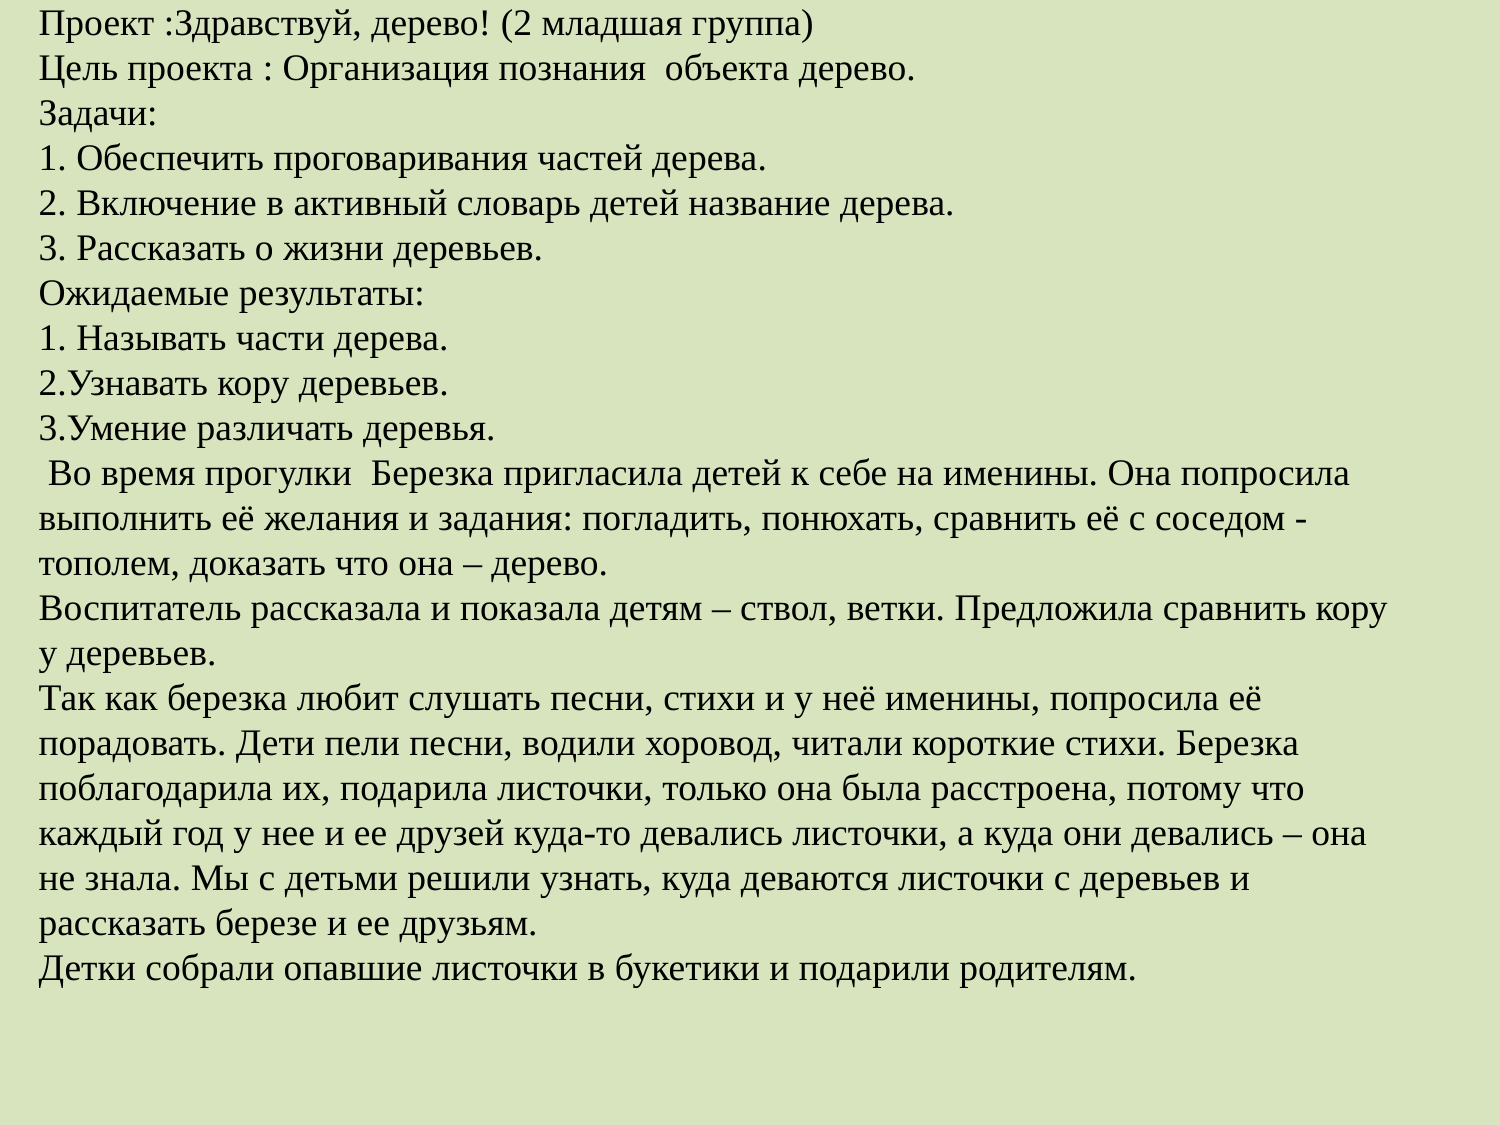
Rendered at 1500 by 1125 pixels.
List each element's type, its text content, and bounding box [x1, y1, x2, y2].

title Проект :Здравствуй, дерево! (2 младшая группа) Цель проекта : Организация познания объекта дерево. Задачи: 1. Обеспечить проговаривания частей дерева. 2. Включение в активный словарь детей название дерева. 3. Рассказать о жизни деревьев. Ожидаемые результаты: 1. Называть части дерева. 2.Узнавать кору деревьев. 3.Умение различать деревья. Во время прогулки Березка пригласила детей к себе на именины. Она попросила выполнить её желания и задания: погладить, понюхать, сравнить её с соседом - тополем, доказать что она – дерево. Воспитатель рассказала и показала детям – ствол, ветки. Предложила сравнить кору у деревьев. Так как березка любит слушать песни, стихи и у неё именины, попросила её порадовать. Дети пели песни, водили хоровод, читали короткие стихи. Березка поблагодарила их, подарила листочки, только она была расстроена, потому что каждый год у нее и ее друзей куда-то девались листочки, а куда они девались – она не знала. Мы с детьми решили узнать, куда деваются листочки с деревьев и рассказать березе и ее друзьям. Детки собрали опавшие листочки в букетики и подарили родителям. [23, 0, 1425, 1125]
